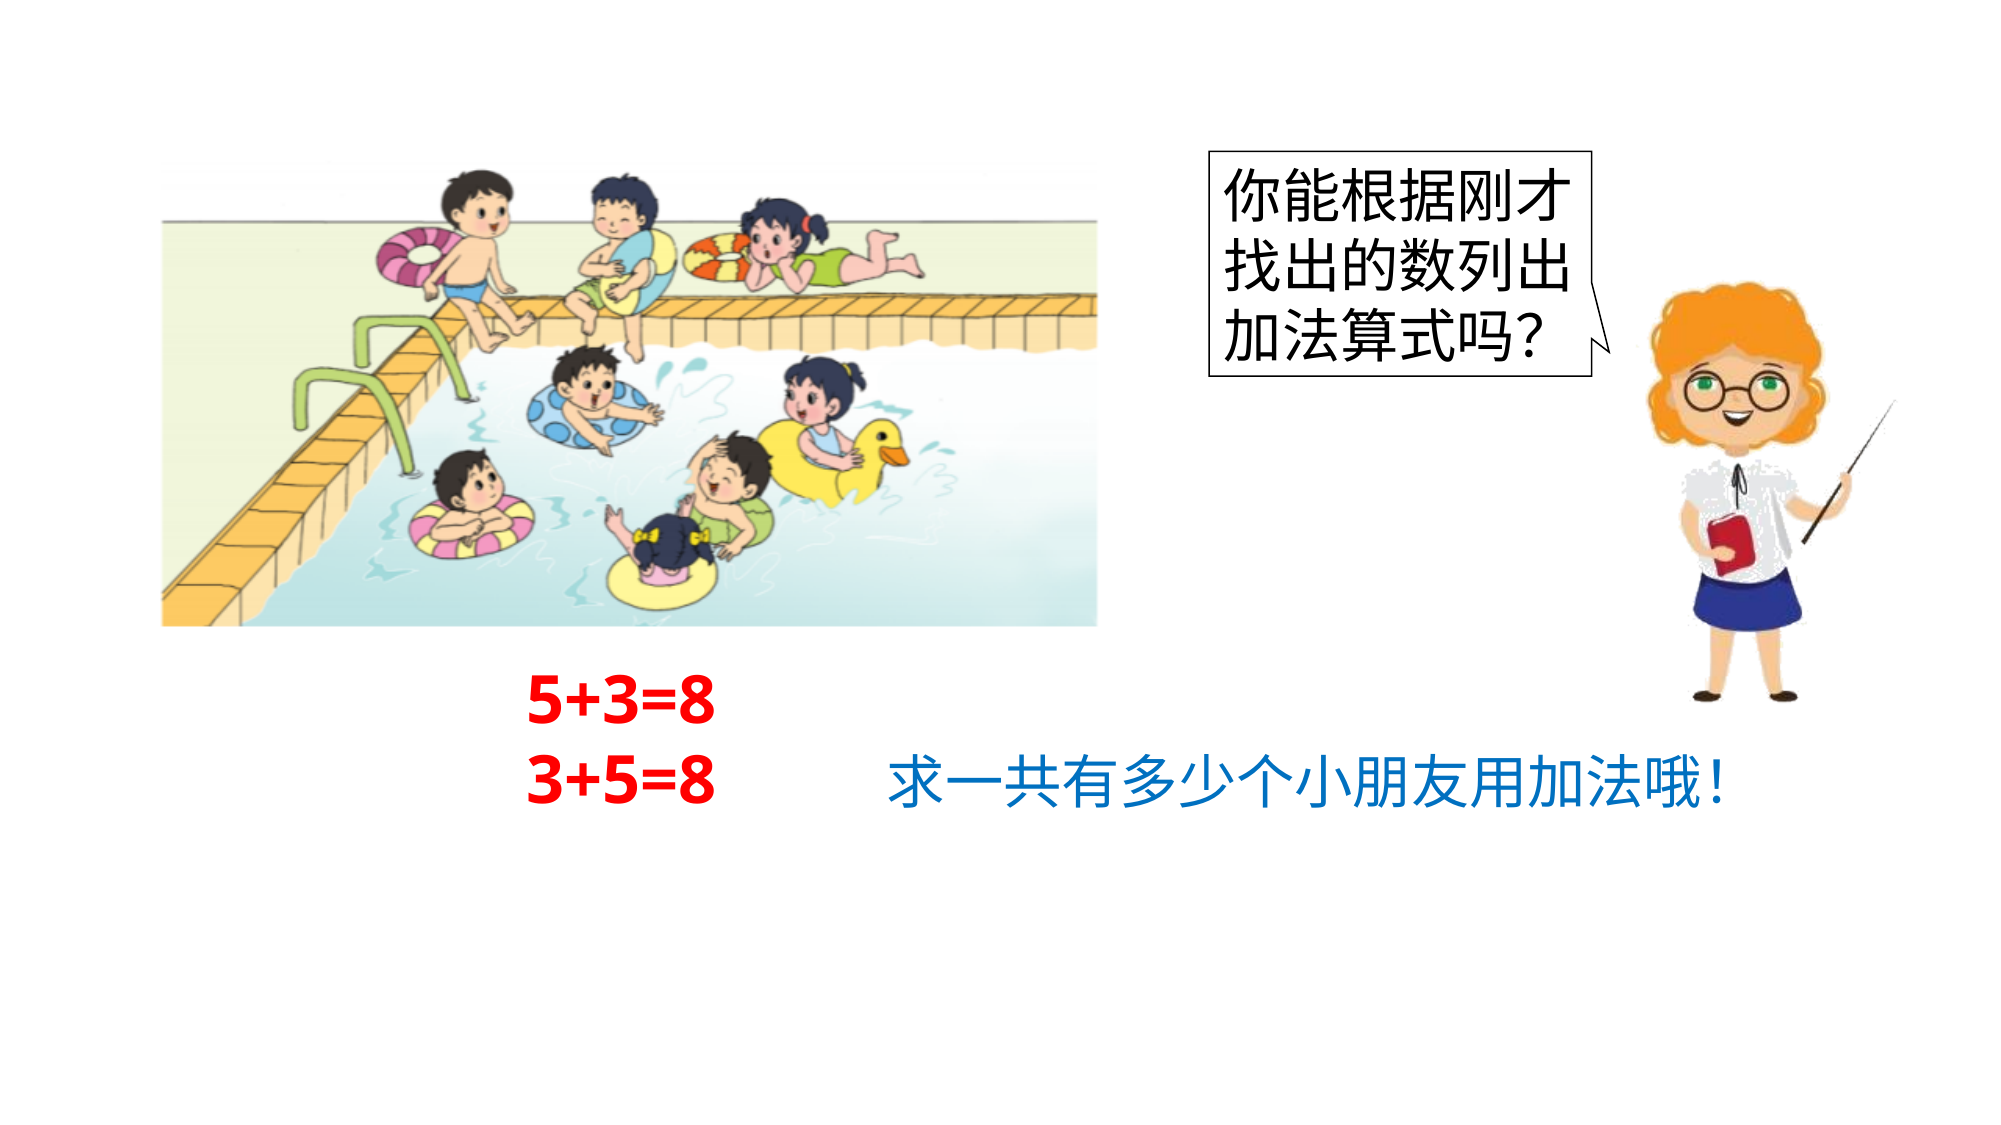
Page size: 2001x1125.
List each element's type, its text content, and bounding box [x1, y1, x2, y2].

picture [156, 144, 1103, 633]
text_box 求一共有多少个小朋友用加法哦！ [872, 737, 1776, 823]
picture [1561, 274, 2000, 738]
text_box 5+3=8 3+5=8 [511, 649, 912, 824]
text_box 你能根据刚才找出的数列出加法算式吗？ [1209, 151, 1592, 377]
